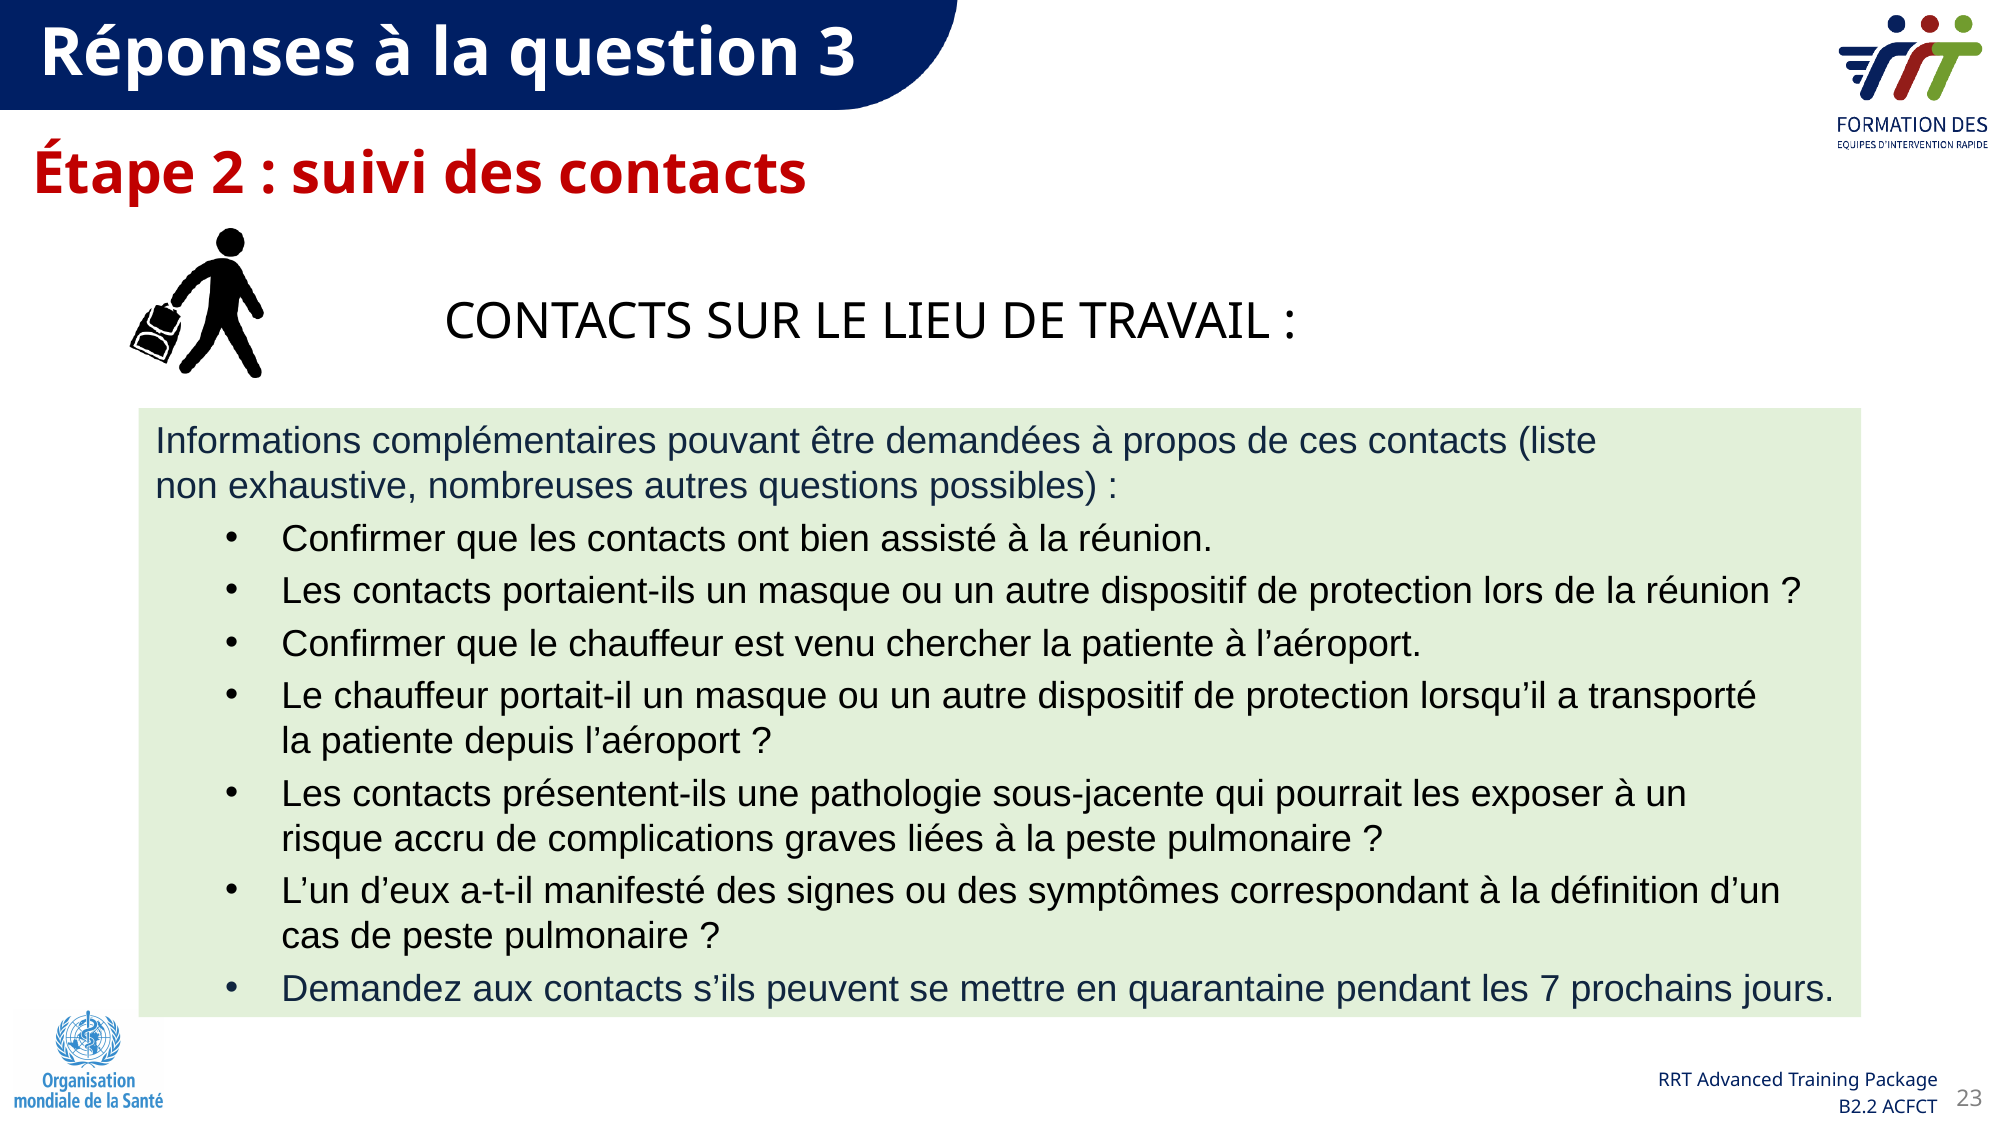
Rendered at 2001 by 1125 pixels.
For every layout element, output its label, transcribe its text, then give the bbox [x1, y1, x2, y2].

text_box Étape 2 : suivi des contacts [32, 134, 1670, 205]
picture [121, 228, 271, 379]
picture [13, 1009, 138, 1109]
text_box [138, 407, 1862, 1113]
text_box CONTACTS SUR LE LIEU DE TRAVAIL : [429, 281, 1964, 402]
picture [1837, 14, 1988, 150]
picture [0, 0, 958, 110]
text_box Réponses à la question 3 [32, 10, 885, 120]
